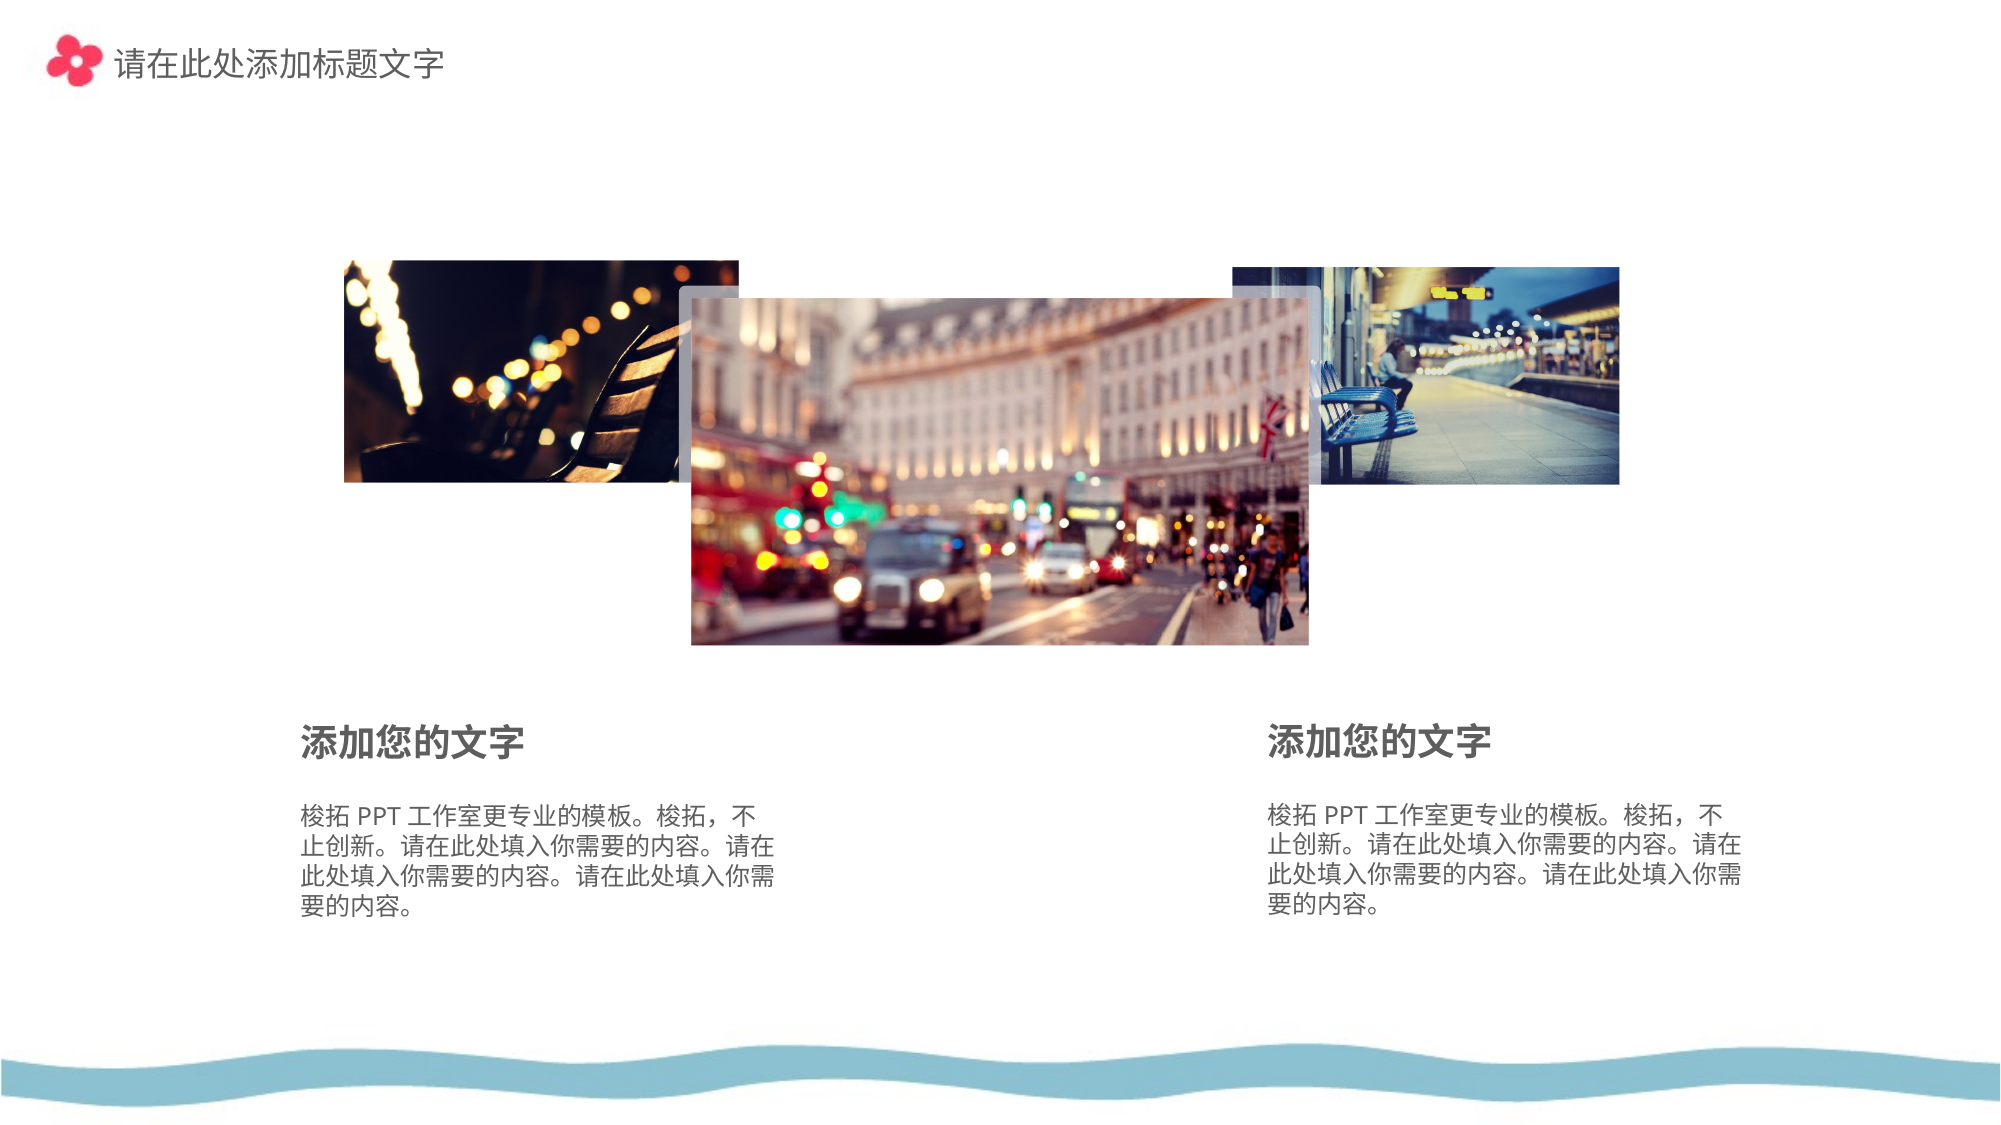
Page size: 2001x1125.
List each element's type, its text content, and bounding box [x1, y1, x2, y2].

text_box 请在此处添加标题文字 [98, 35, 478, 91]
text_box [286, 711, 792, 930]
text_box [1252, 710, 1759, 929]
picture [0, 0, 2001, 1125]
